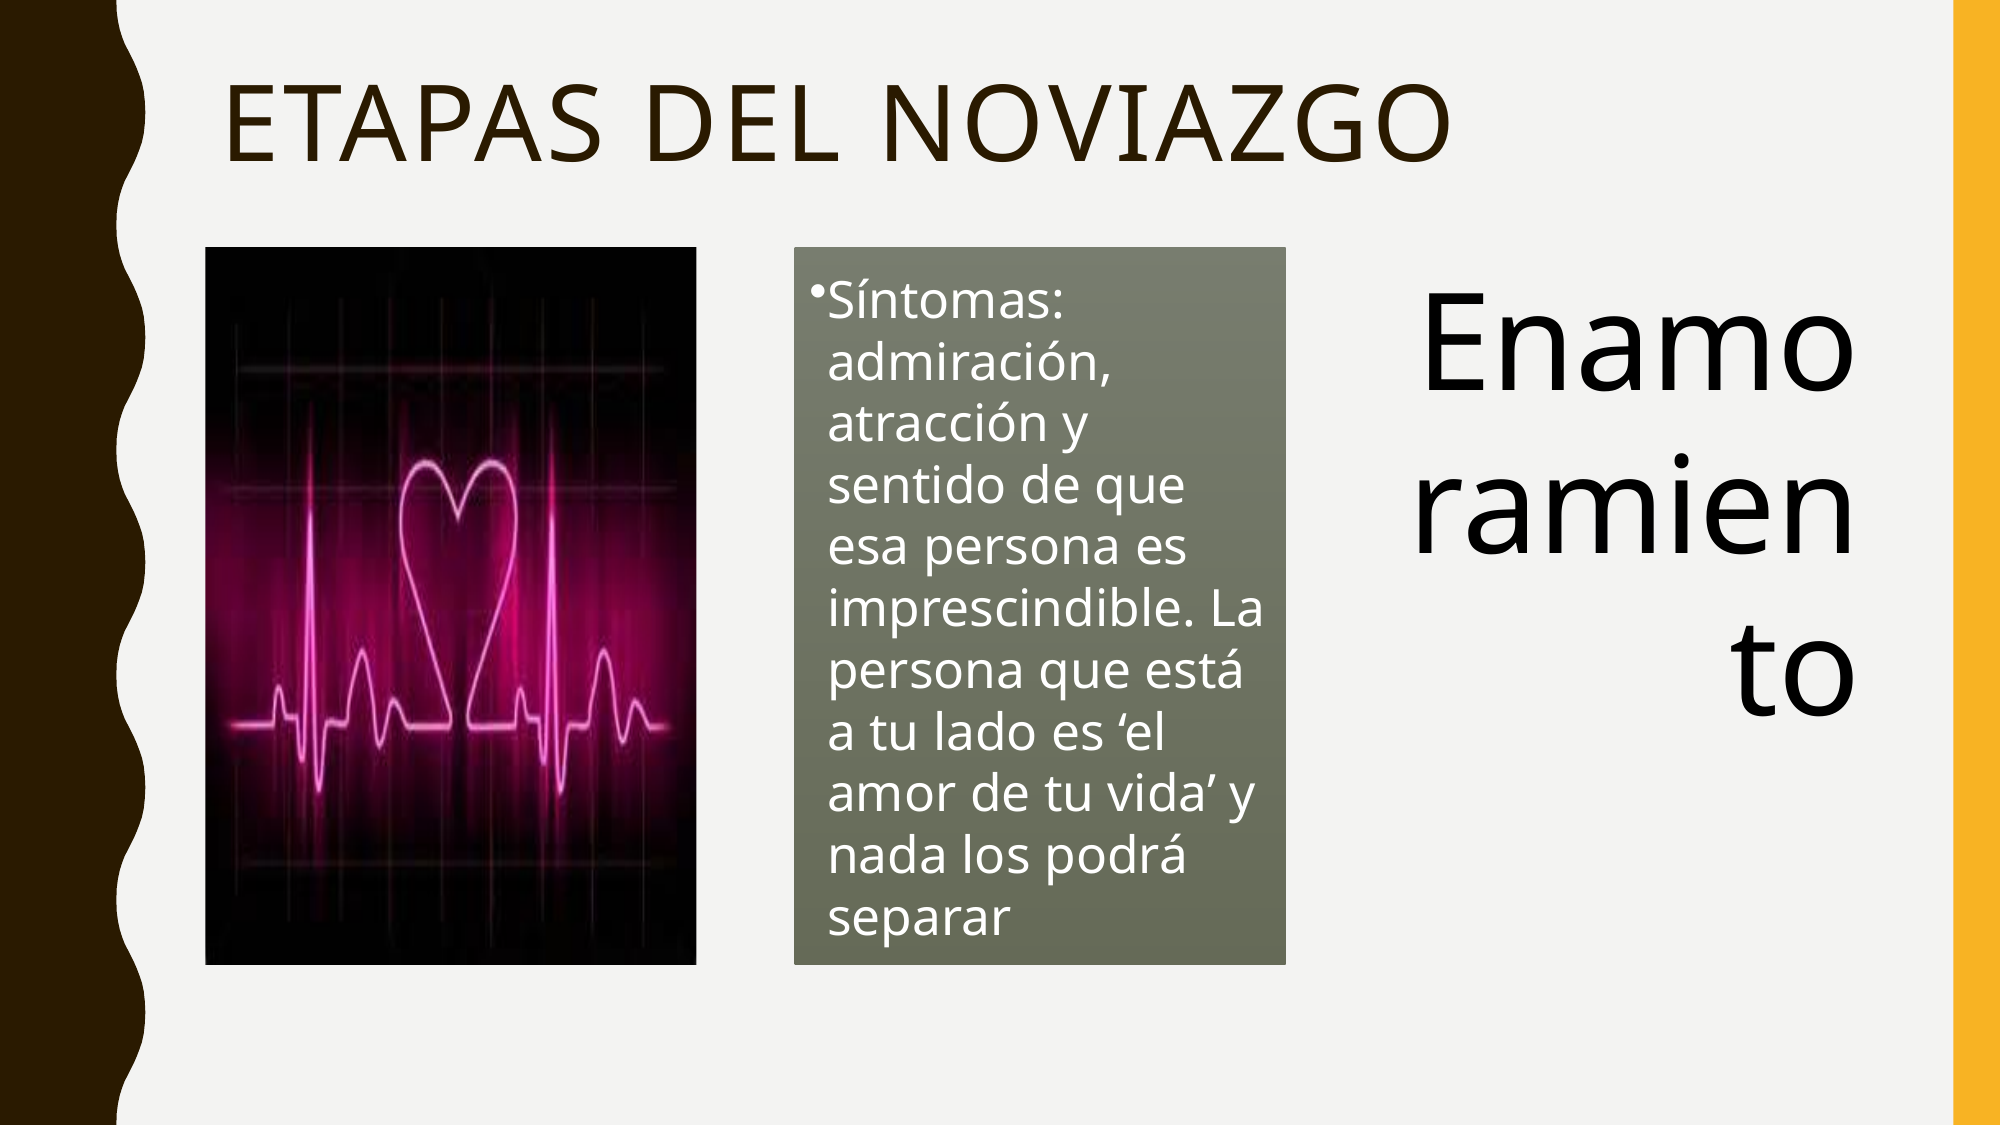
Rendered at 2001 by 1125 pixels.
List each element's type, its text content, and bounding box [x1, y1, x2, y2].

title Etapas del noviazgo [205, 62, 1875, 247]
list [205, 247, 1875, 965]
